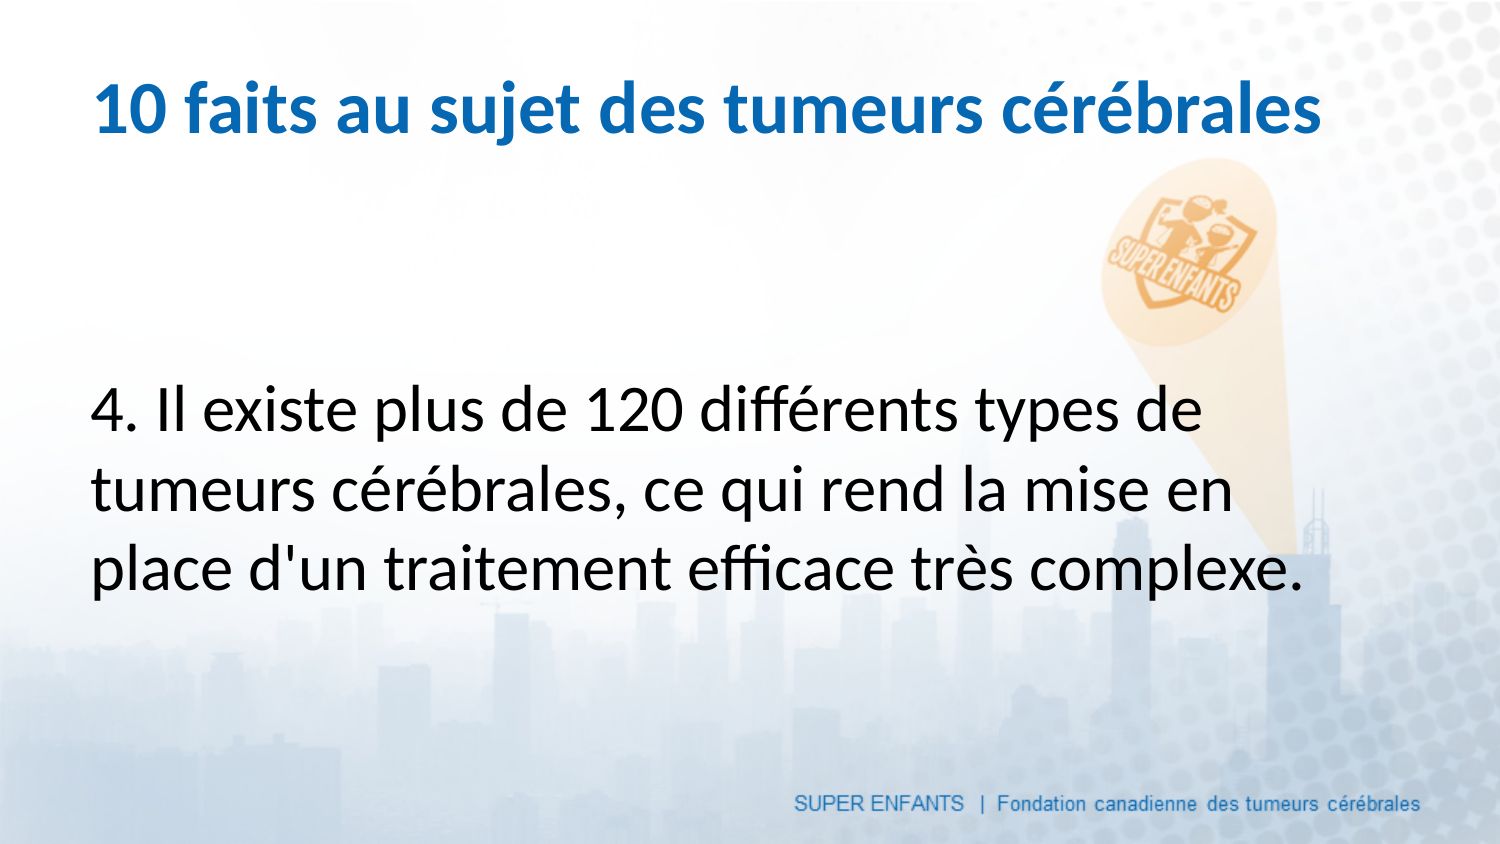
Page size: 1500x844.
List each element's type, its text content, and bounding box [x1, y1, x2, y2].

title 10 faits au sujet des tumeurs cérébrales [76, 33, 1426, 175]
list 4. Il existe plus de 120 différents types de tumeurs cérébrales, ce qui rend la mise en place d'un traitement efficace très complexe. [74, 196, 1400, 754]
picture [0, 0, 1500, 844]
